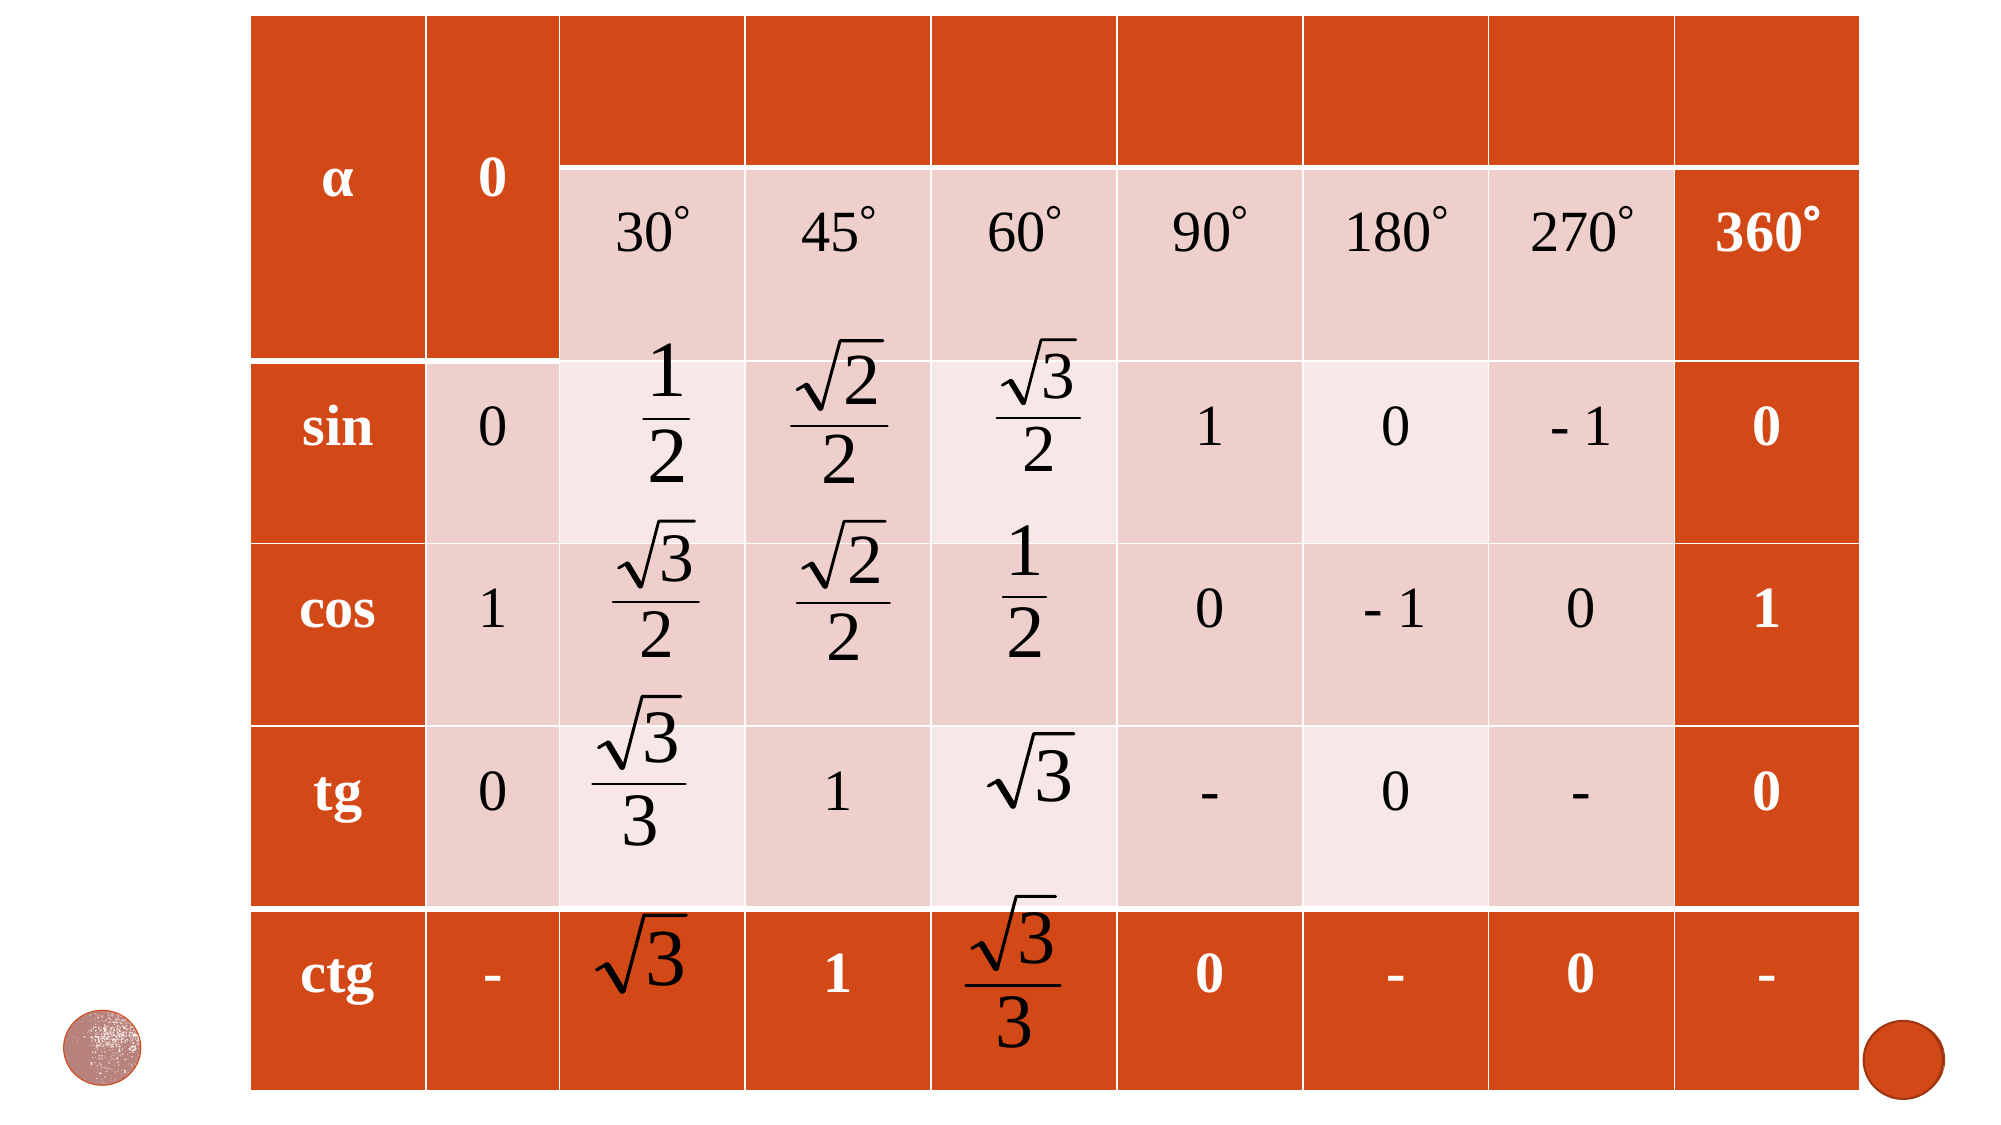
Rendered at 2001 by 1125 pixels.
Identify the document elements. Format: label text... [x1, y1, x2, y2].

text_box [587, 903, 695, 1004]
table_cell [932, 727, 1116, 906]
table_header [1489, 16, 1674, 165]
table_cell 0 [1489, 544, 1674, 725]
table_cell 270 [1489, 170, 1674, 360]
table_cell 30 [560, 170, 744, 360]
table_cell 0 [1118, 544, 1302, 725]
table_cell - [1489, 727, 1674, 906]
table_cell 0 [1489, 912, 1674, 1090]
table_cell [746, 362, 930, 543]
table_cell [560, 544, 744, 725]
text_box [996, 515, 1053, 666]
table_cell 0 [427, 364, 559, 543]
table_cell 45 [746, 170, 930, 360]
table_cell ctg [251, 912, 425, 1090]
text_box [784, 332, 896, 492]
table_cell 60 [932, 170, 1116, 360]
table_cell 1 [427, 544, 559, 725]
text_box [606, 513, 706, 665]
table_cell - [1675, 912, 1859, 1090]
table_cell 1 [746, 912, 930, 1090]
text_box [959, 887, 1069, 1060]
table_cell sin [251, 364, 425, 543]
table_cell 0 [427, 727, 559, 906]
table_cell 1 [1118, 362, 1302, 543]
table_cell 1 [746, 727, 930, 906]
table_cell 90 [1118, 170, 1302, 360]
table_header [1304, 16, 1488, 165]
table_cell 0 [1304, 727, 1488, 906]
table_cell 0 [1675, 727, 1859, 906]
table_header [560, 16, 744, 165]
table_header [932, 16, 1116, 165]
table_header 0 [427, 16, 559, 358]
table_header α [251, 16, 425, 358]
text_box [790, 513, 897, 667]
table_cell 0 [1675, 362, 1859, 543]
table_header [746, 16, 930, 165]
table_cell cos [251, 544, 425, 725]
text_box [1862, 1019, 1944, 1100]
table_cell [560, 727, 744, 906]
table_cell - [1304, 912, 1488, 1090]
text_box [991, 332, 1087, 479]
table_cell 0 [1118, 912, 1302, 1090]
table_cell [560, 912, 744, 1090]
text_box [586, 688, 694, 858]
table_cell - 1 [1489, 362, 1674, 543]
table_cell 1 [1675, 544, 1859, 725]
table_cell 360 [1675, 170, 1859, 360]
table_cell - 1 [1304, 544, 1488, 725]
text_box [63, 1009, 142, 1086]
table_cell - [427, 912, 559, 1090]
table_header [1675, 16, 1859, 165]
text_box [979, 722, 1082, 819]
table_cell [932, 544, 1116, 725]
table_cell 0 [1304, 362, 1488, 543]
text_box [636, 332, 697, 490]
table_cell tg [251, 727, 425, 906]
table_cell [746, 544, 930, 725]
table_cell 180 [1304, 170, 1488, 360]
table_cell - [1118, 727, 1302, 906]
table_cell [932, 362, 1116, 543]
table_header [1118, 16, 1302, 165]
table_cell [932, 912, 1116, 1090]
table_cell [560, 362, 744, 543]
